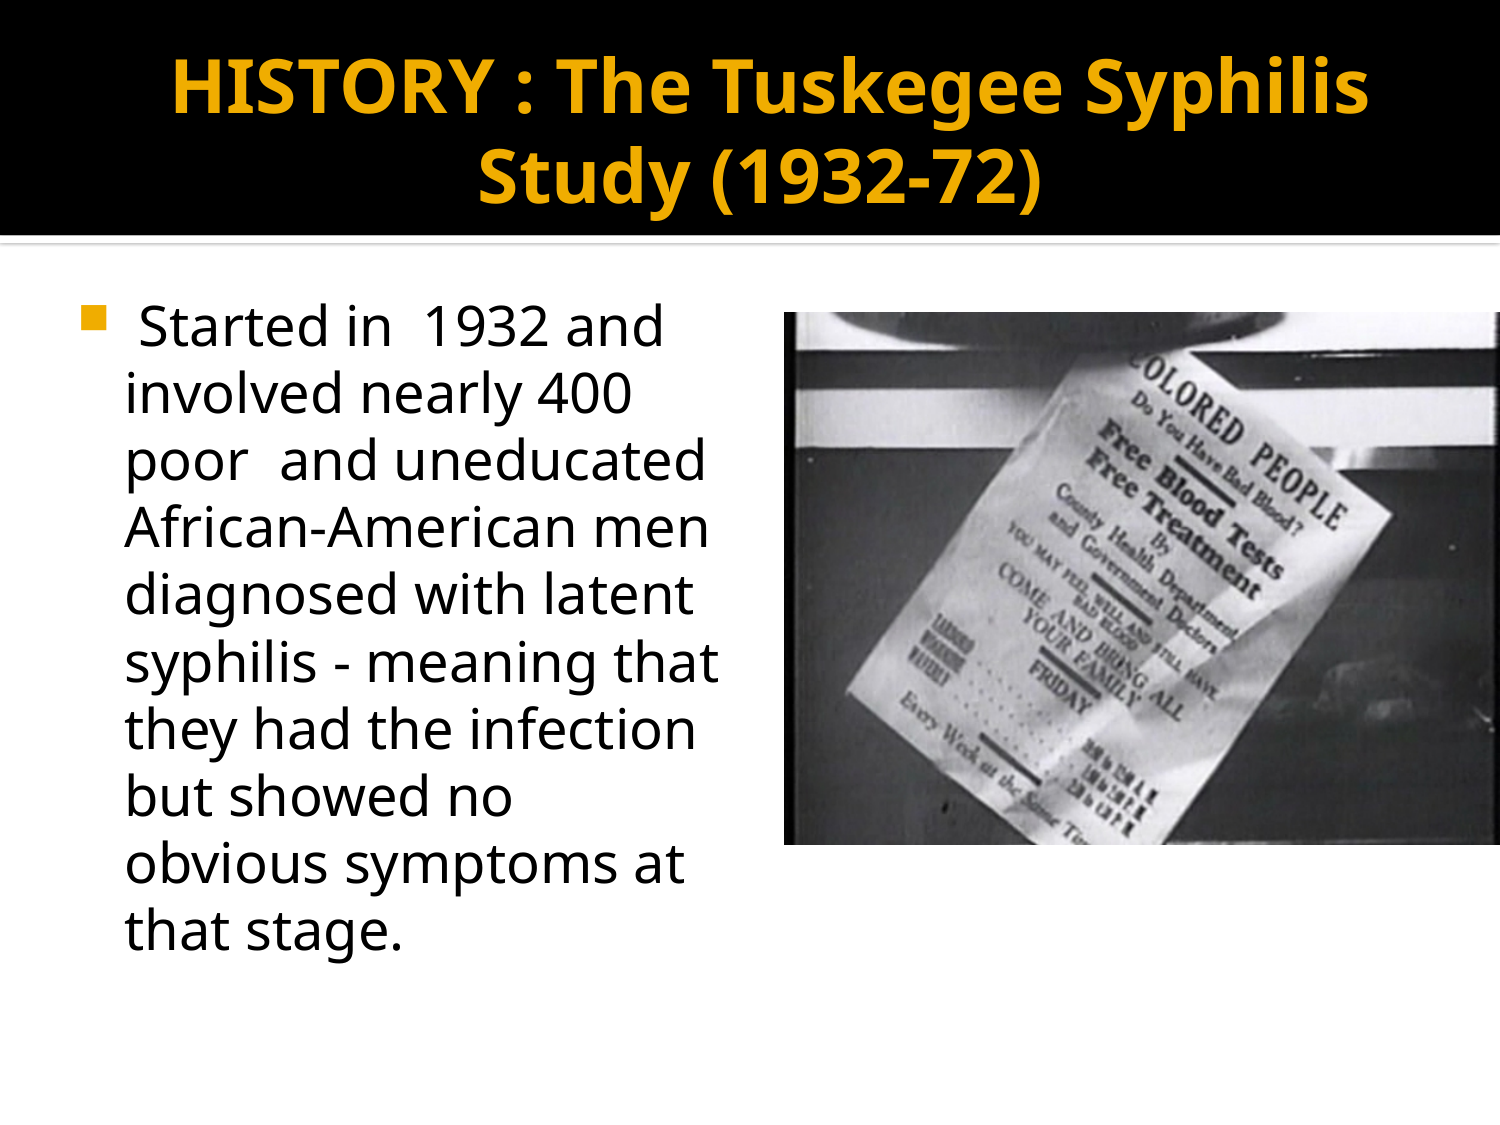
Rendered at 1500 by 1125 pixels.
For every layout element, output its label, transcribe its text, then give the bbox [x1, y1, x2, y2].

picture [784, 312, 1500, 845]
title HISTORY : The Tuskegee Syphilis Study (1932-72) [75, 25, 1459, 231]
list Started in 1932 and involved nearly 400 poor and uneducated African-American men diagnosed with latent syphilis - meaning that they had the infection but showed no obvious symptoms at that stage. [50, 275, 738, 1034]
